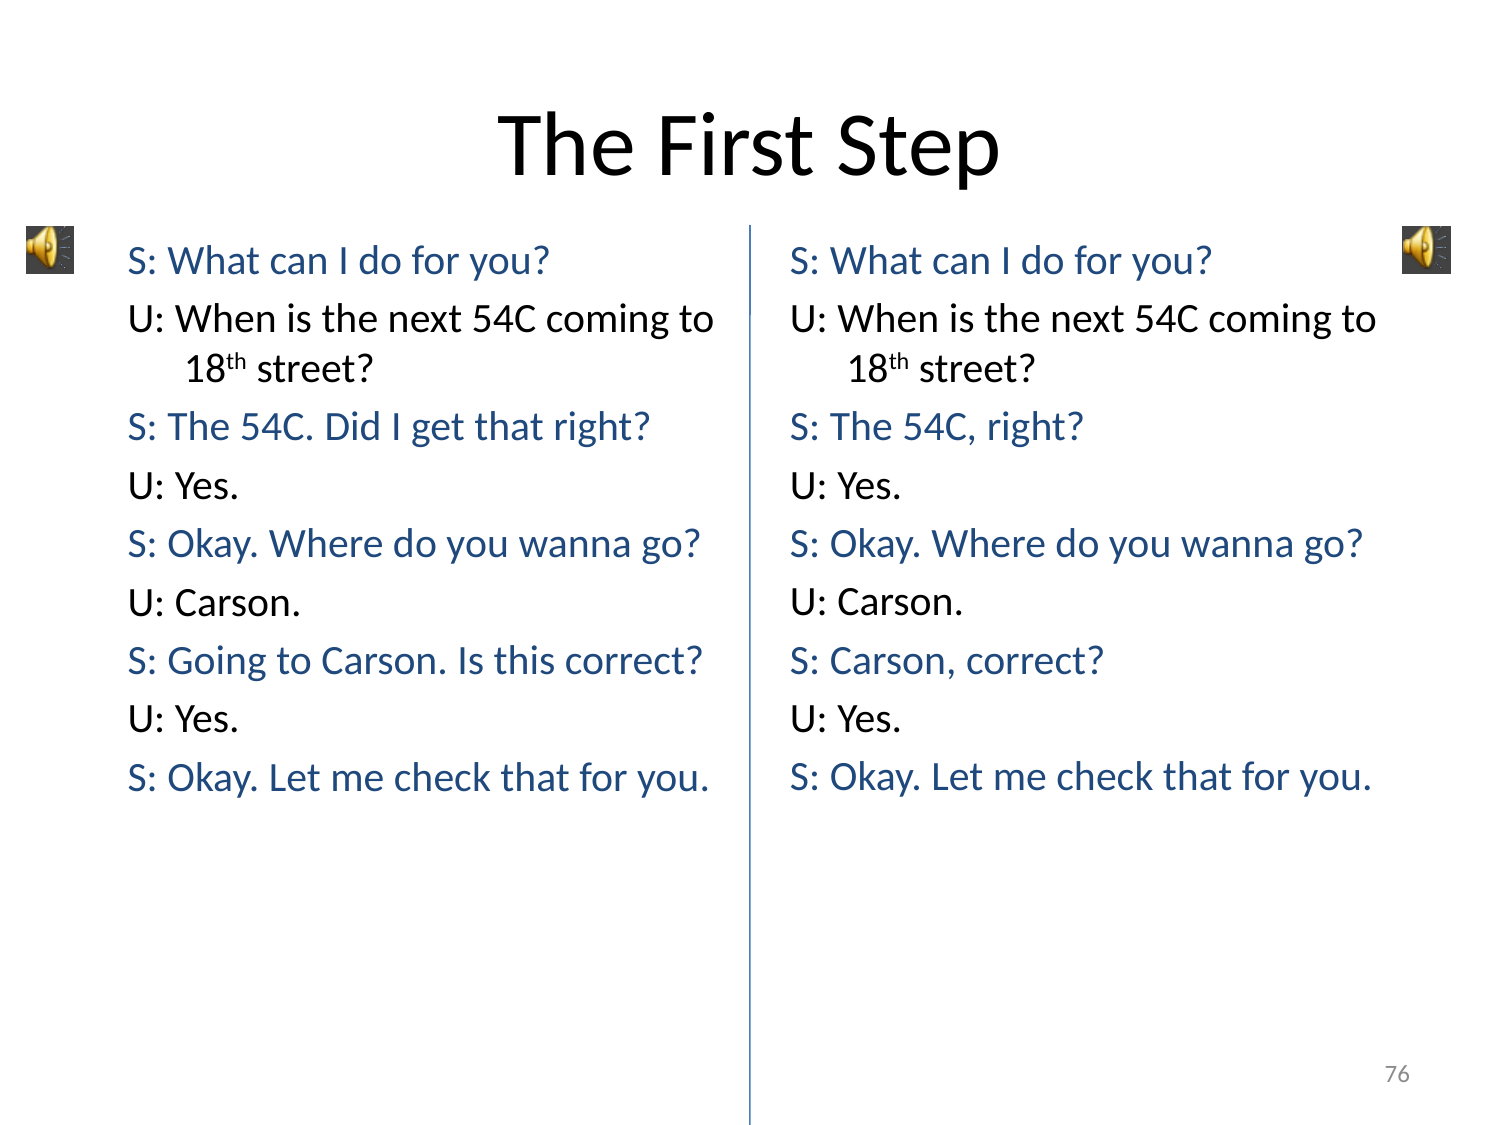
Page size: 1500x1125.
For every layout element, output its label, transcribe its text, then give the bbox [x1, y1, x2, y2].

list S: What can I do for you? U: When is the next 54C coming to 18th street? S: The 54C. Did I get that right? U: Yes. S: Okay. Where do you wanna go? U: Carson. S: Going to Carson. Is this correct? U: Yes. S: Okay. Let me check that for you. [112, 224, 788, 1125]
picture [1401, 224, 1452, 276]
title The First Step [75, 45, 1425, 233]
text_box S: What can I do for you? U: When is the next 54C coming to 18th street? S: The 54C, right? U: Yes. S: Okay. Where do you wanna go? U: Carson. S: Carson, correct? U: Yes. S: Okay. Let me check that for you. [788, 224, 1450, 1125]
picture [24, 224, 76, 276]
